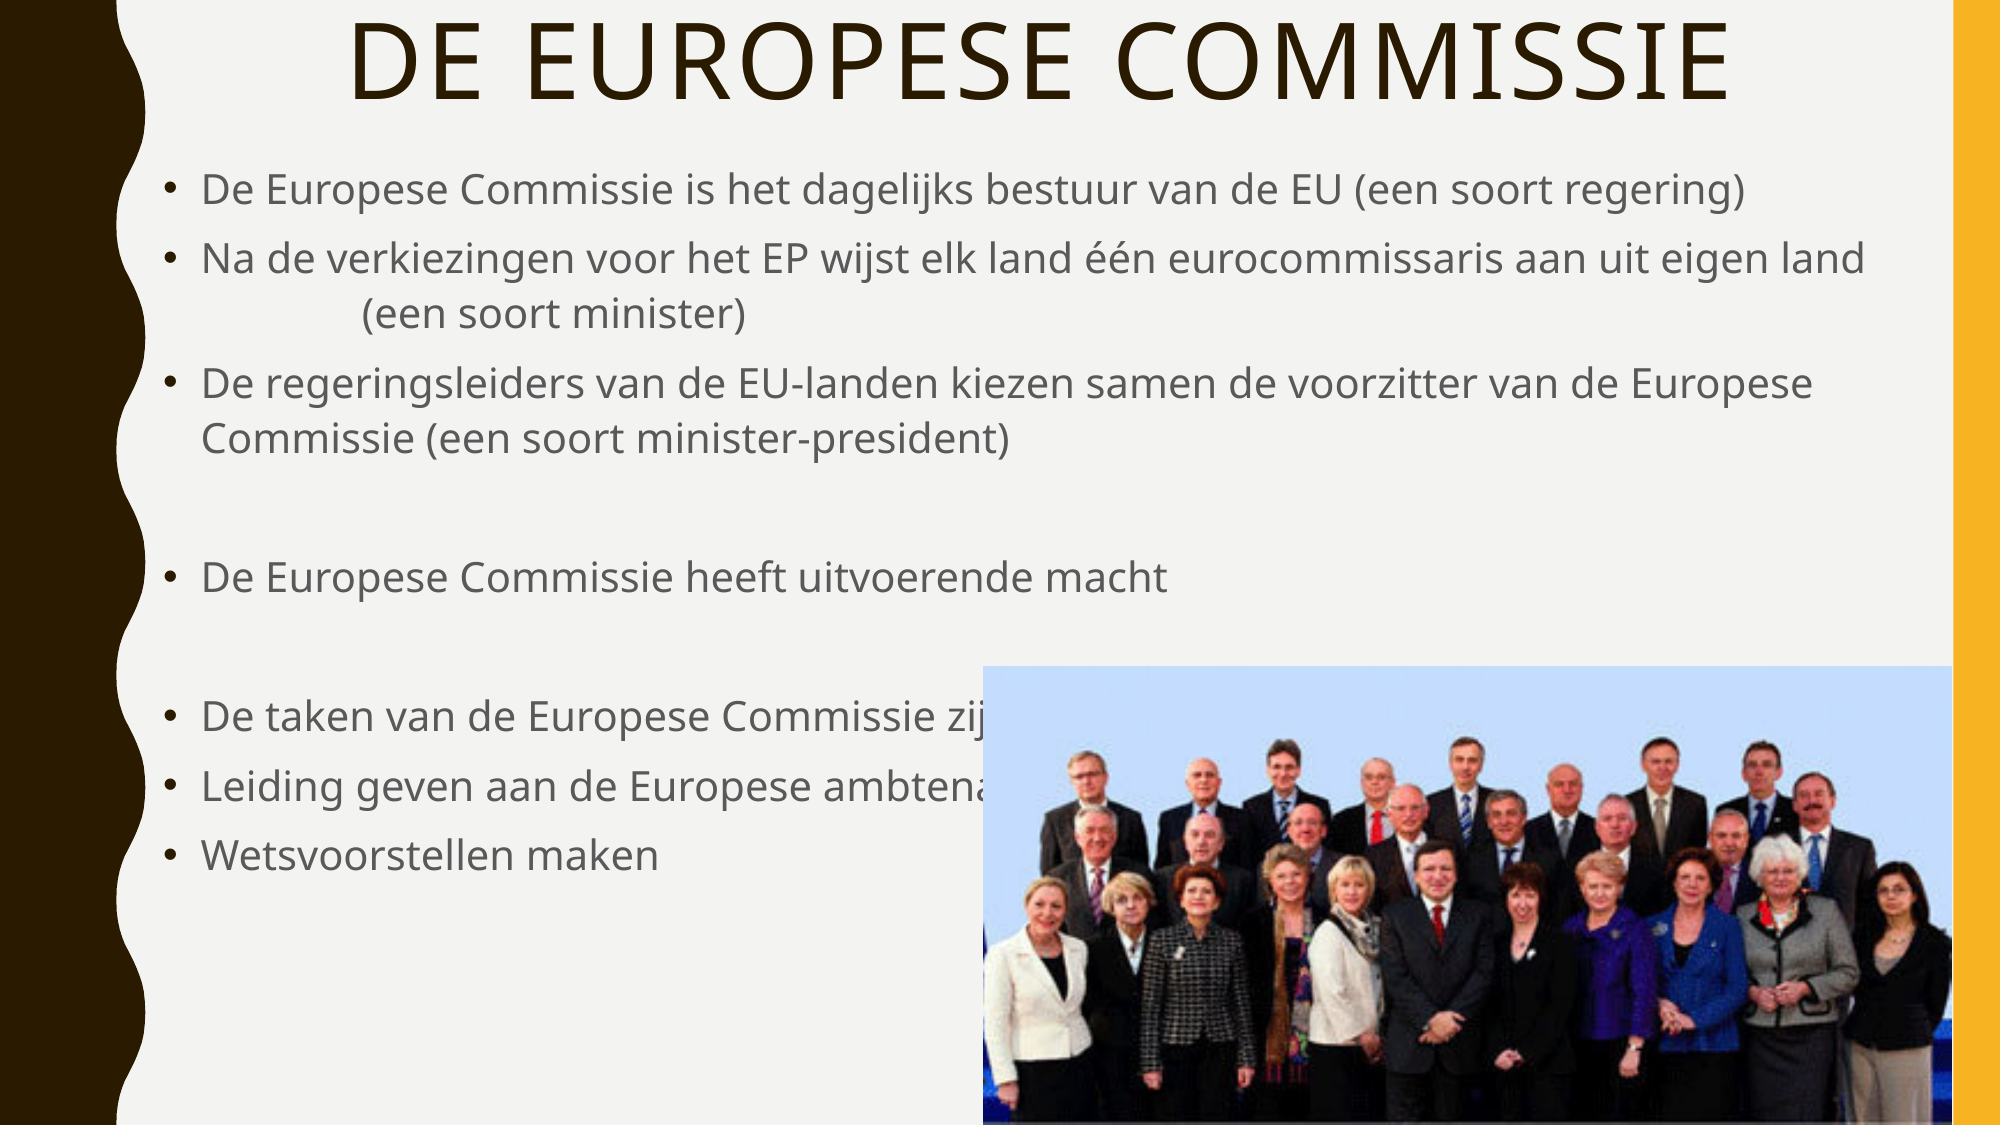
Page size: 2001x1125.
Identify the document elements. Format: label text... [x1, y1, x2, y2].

list De Europese Commissie is het dagelijks bestuur van de EU (een soort regering) Na de verkiezingen voor het EP wijst elk land één eurocommissaris aan uit eigen land (een soort minister) De regeringsleiders van de EU-landen kiezen samen de voorzitter van de Europese Commissie (een soort minister-president) De Europese Commissie heeft uitvoerende macht De taken van de Europese Commissie zijn: Leiding geven aan de Europese ambtenaren Wetsvoorstellen maken [148, 149, 1952, 1125]
title De europese commissie [205, 0, 1875, 149]
picture [983, 666, 1952, 1125]
